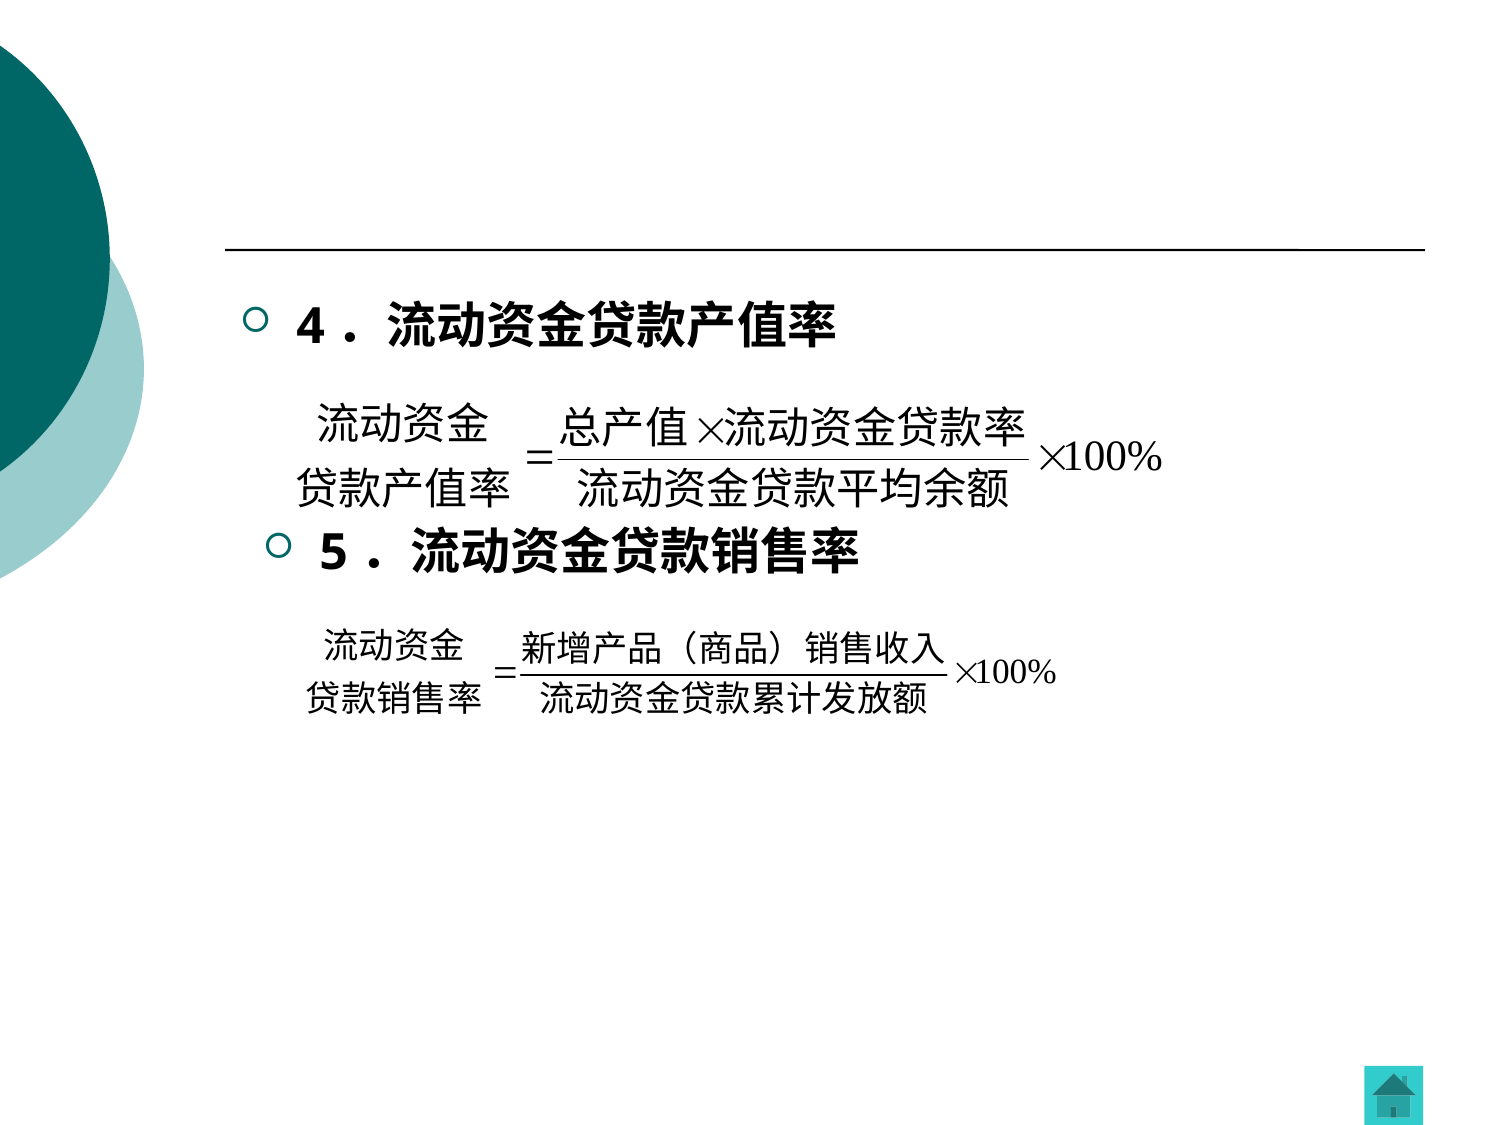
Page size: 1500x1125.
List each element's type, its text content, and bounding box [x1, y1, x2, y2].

text_box [1364, 1065, 1424, 1125]
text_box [300, 621, 1064, 729]
text_box 5．流动资金贷款销售率 [248, 512, 1449, 622]
list 4．流动资金贷款产值率 [224, 286, 1425, 374]
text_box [289, 394, 1170, 525]
